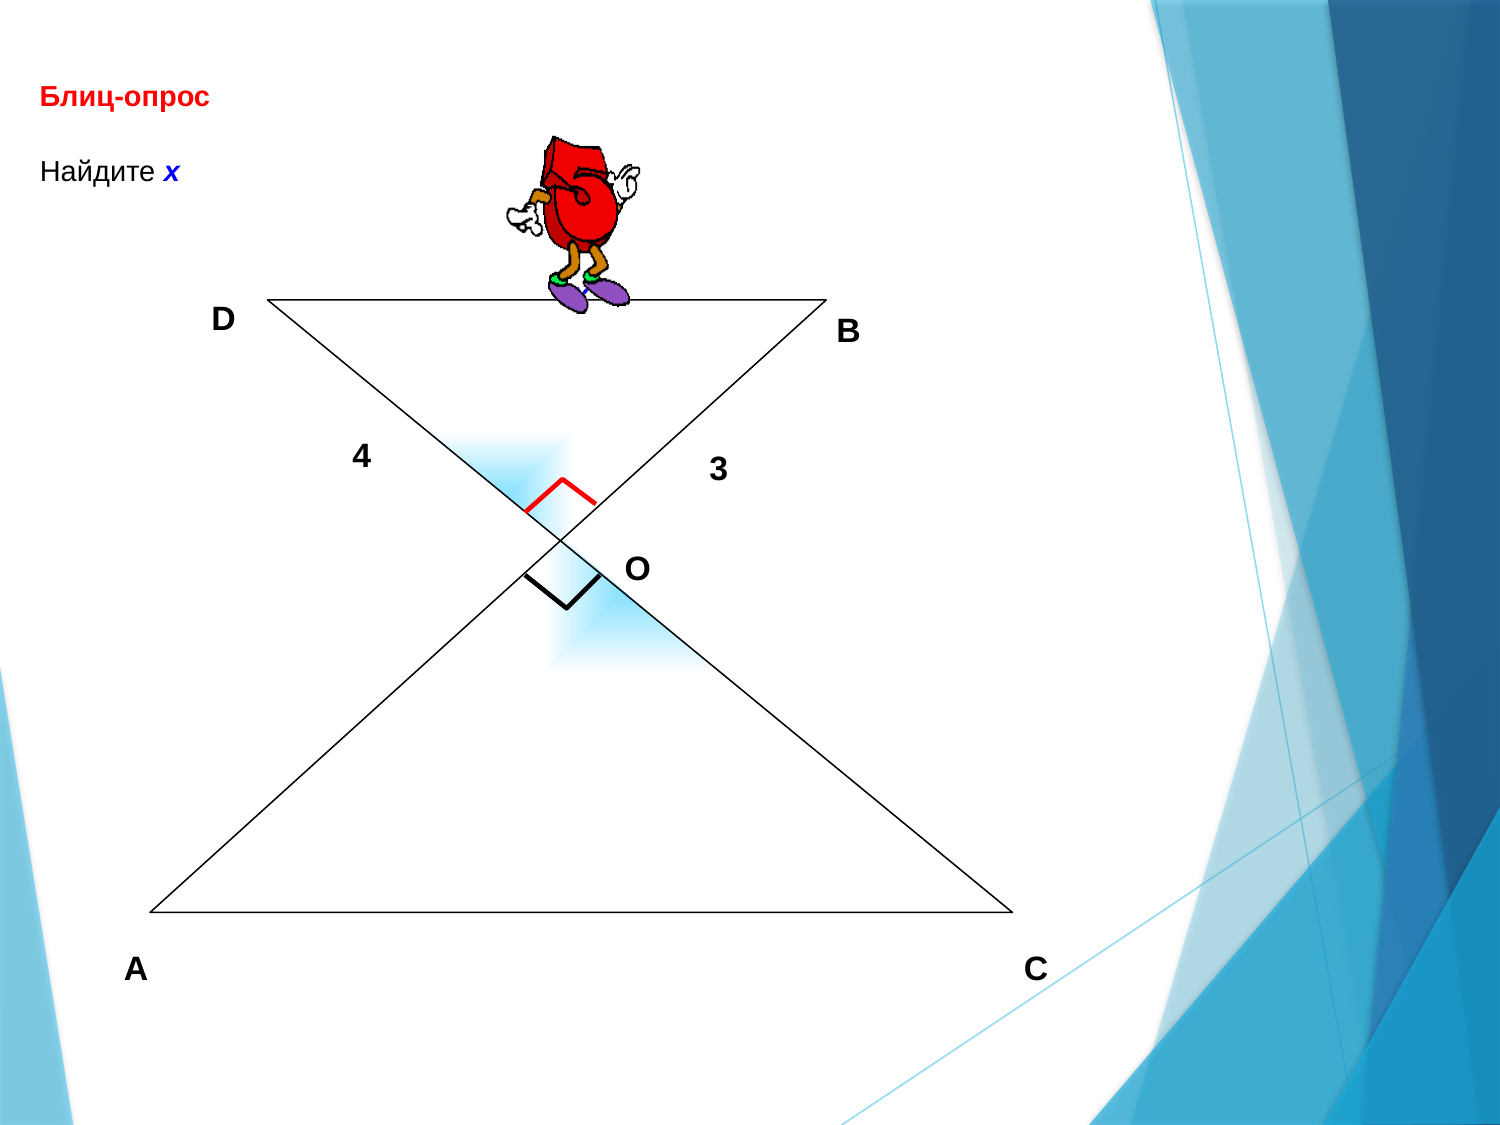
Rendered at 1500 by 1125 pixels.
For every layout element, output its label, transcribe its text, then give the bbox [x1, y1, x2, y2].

text_box С [1009, 900, 1064, 995]
text_box Блиц-опрос [24, 37, 1463, 114]
text_box [267, 299, 483, 360]
text_box Найдите х [24, 114, 482, 189]
text_box D [196, 249, 251, 345]
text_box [345, 322, 797, 807]
text_box Найдите х [687, 112, 1475, 189]
text_box А [109, 900, 164, 995]
picture [486, 86, 683, 315]
text_box В [821, 262, 876, 357]
text_box [686, 299, 827, 324]
text_box [150, 739, 1013, 913]
